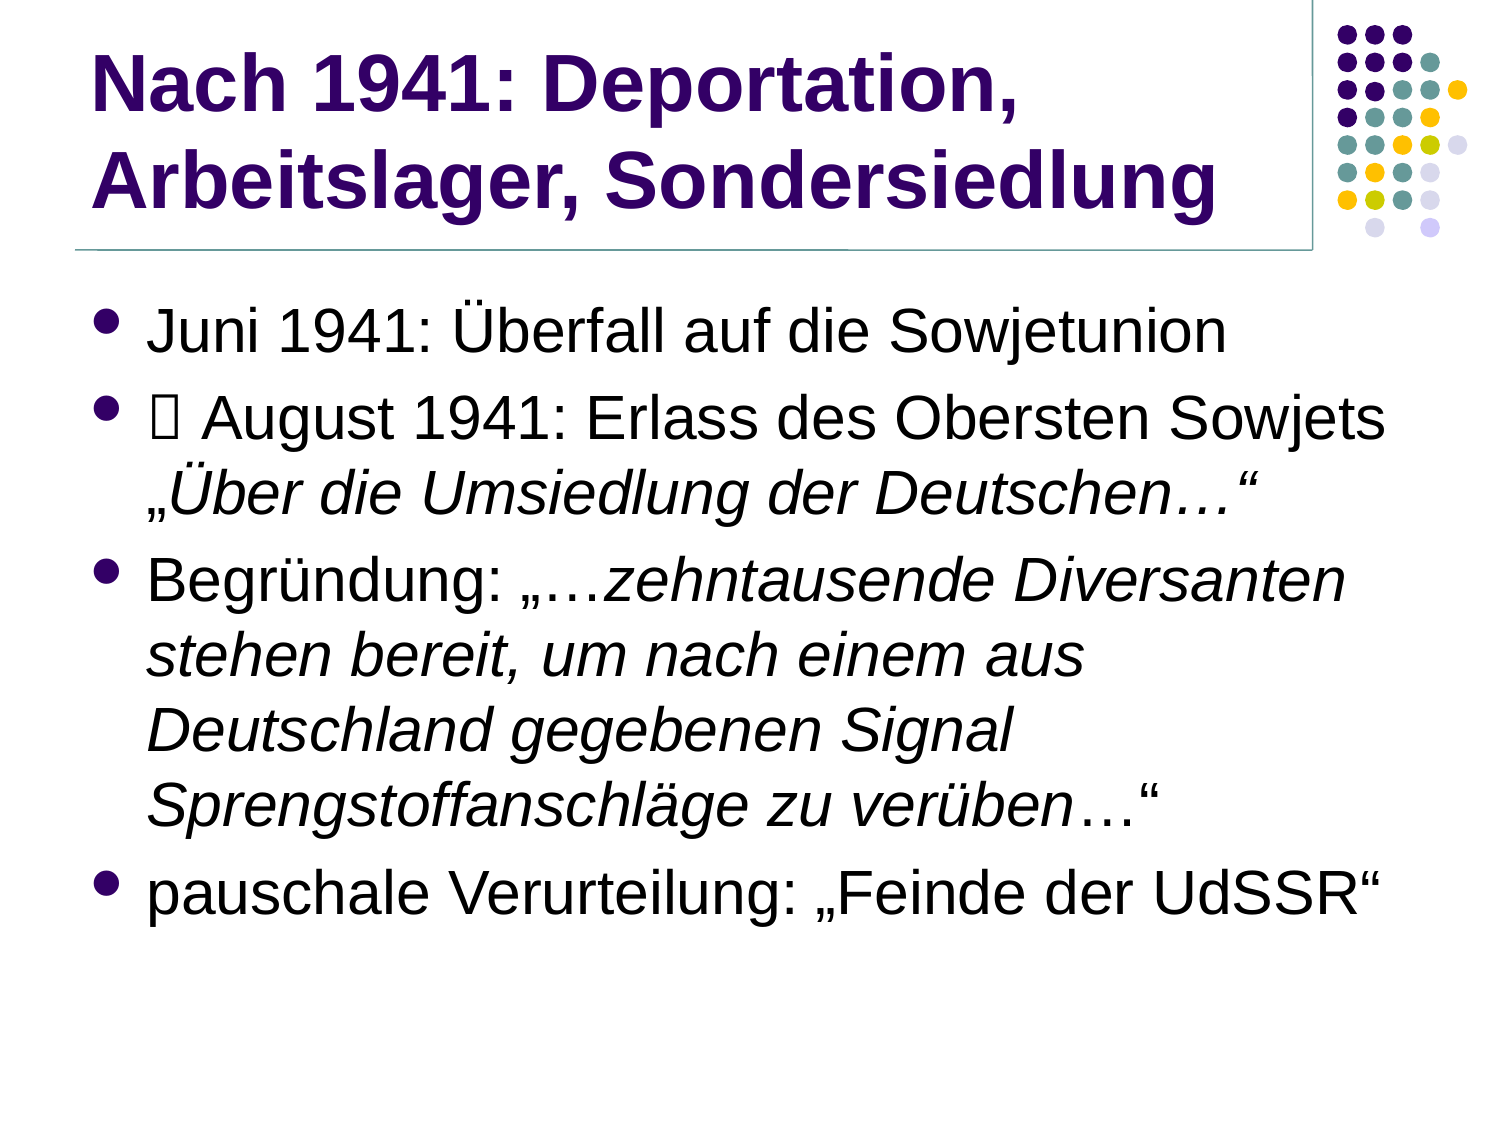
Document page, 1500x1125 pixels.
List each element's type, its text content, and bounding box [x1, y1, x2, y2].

title Nach 1941: Deportation, Arbeitslager, Sondersiedlung [74, 19, 1313, 233]
list Juni 1941: Überfall auf die Sowjetunion  August 1941: Erlass des Obersten Sowjets „Über die Umsiedlung der Deutschen…“ Begründung: „…zehntausende Diversanten stehen bereit, um nach einem aus Deutschland gegebenen Signal Sprengstoffanschläge zu verüben…“ pauschale Verurteilung: „Feinde der UdSSR“ [74, 281, 1426, 1006]
